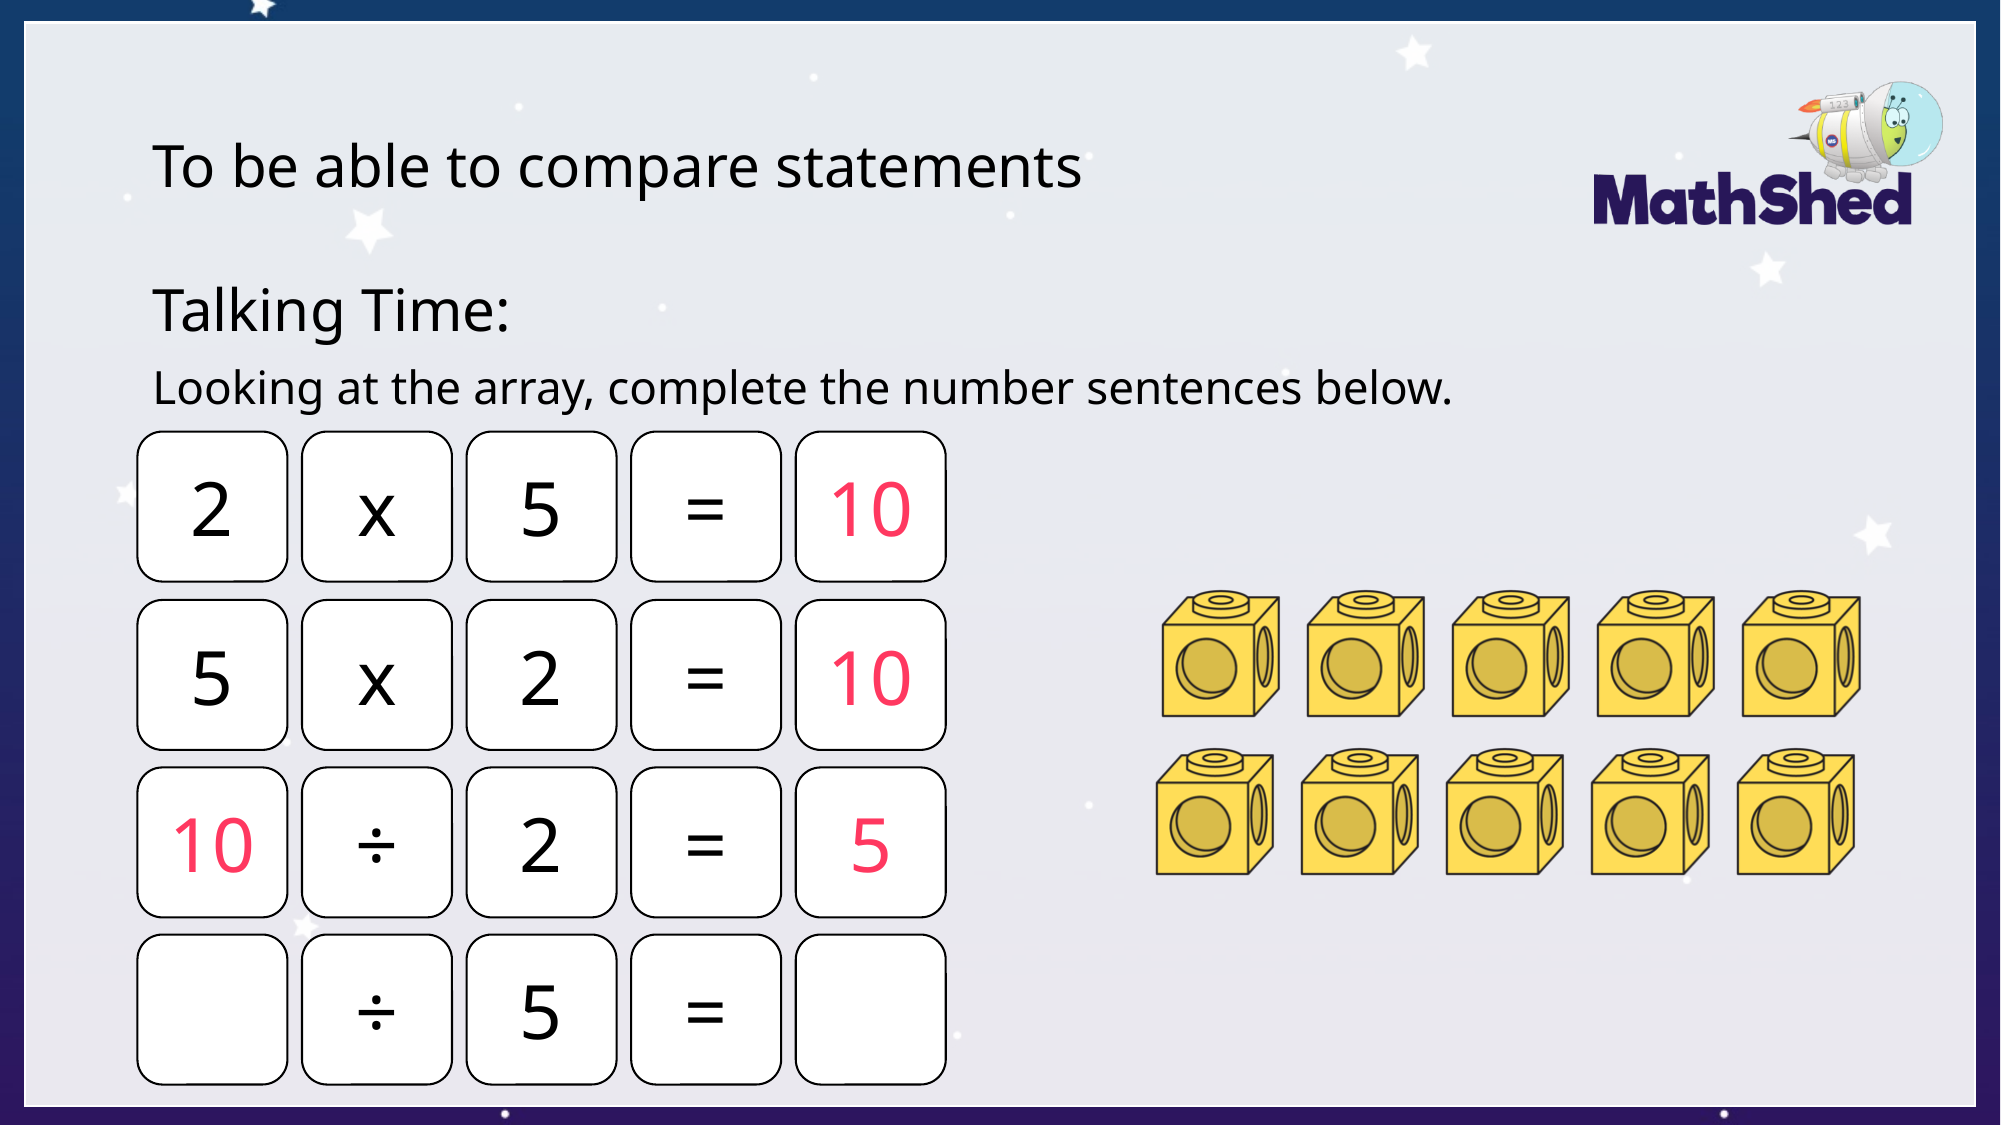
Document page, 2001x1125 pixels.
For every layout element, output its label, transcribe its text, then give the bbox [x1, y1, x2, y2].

text_box 10 [136, 933, 289, 1086]
text_box 5 [465, 933, 618, 1086]
text_box ÷ [300, 766, 454, 919]
text_box = [630, 766, 783, 919]
text_box 10 [794, 430, 947, 583]
text_box ÷ [300, 933, 454, 1086]
text_box 10 [136, 766, 289, 919]
text_box 5 [465, 430, 618, 583]
title To be able to compare statements [137, 59, 1578, 273]
text_box = [630, 430, 783, 583]
text_box 2 [794, 933, 947, 1086]
text_box 2 [465, 598, 618, 751]
text_box = [630, 598, 783, 751]
text_box 2 [465, 766, 618, 919]
text_box 10 [794, 598, 947, 751]
picture [0, 0, 2001, 1125]
text_box = [630, 933, 783, 1086]
text_box 5 [794, 766, 947, 919]
text_box x [300, 598, 454, 751]
text_box x [300, 430, 454, 583]
text_box 2 [136, 430, 289, 583]
text_box 5 [136, 598, 289, 751]
list Talking Time: Looking at the array, complete the number sentences below. [137, 273, 1863, 988]
